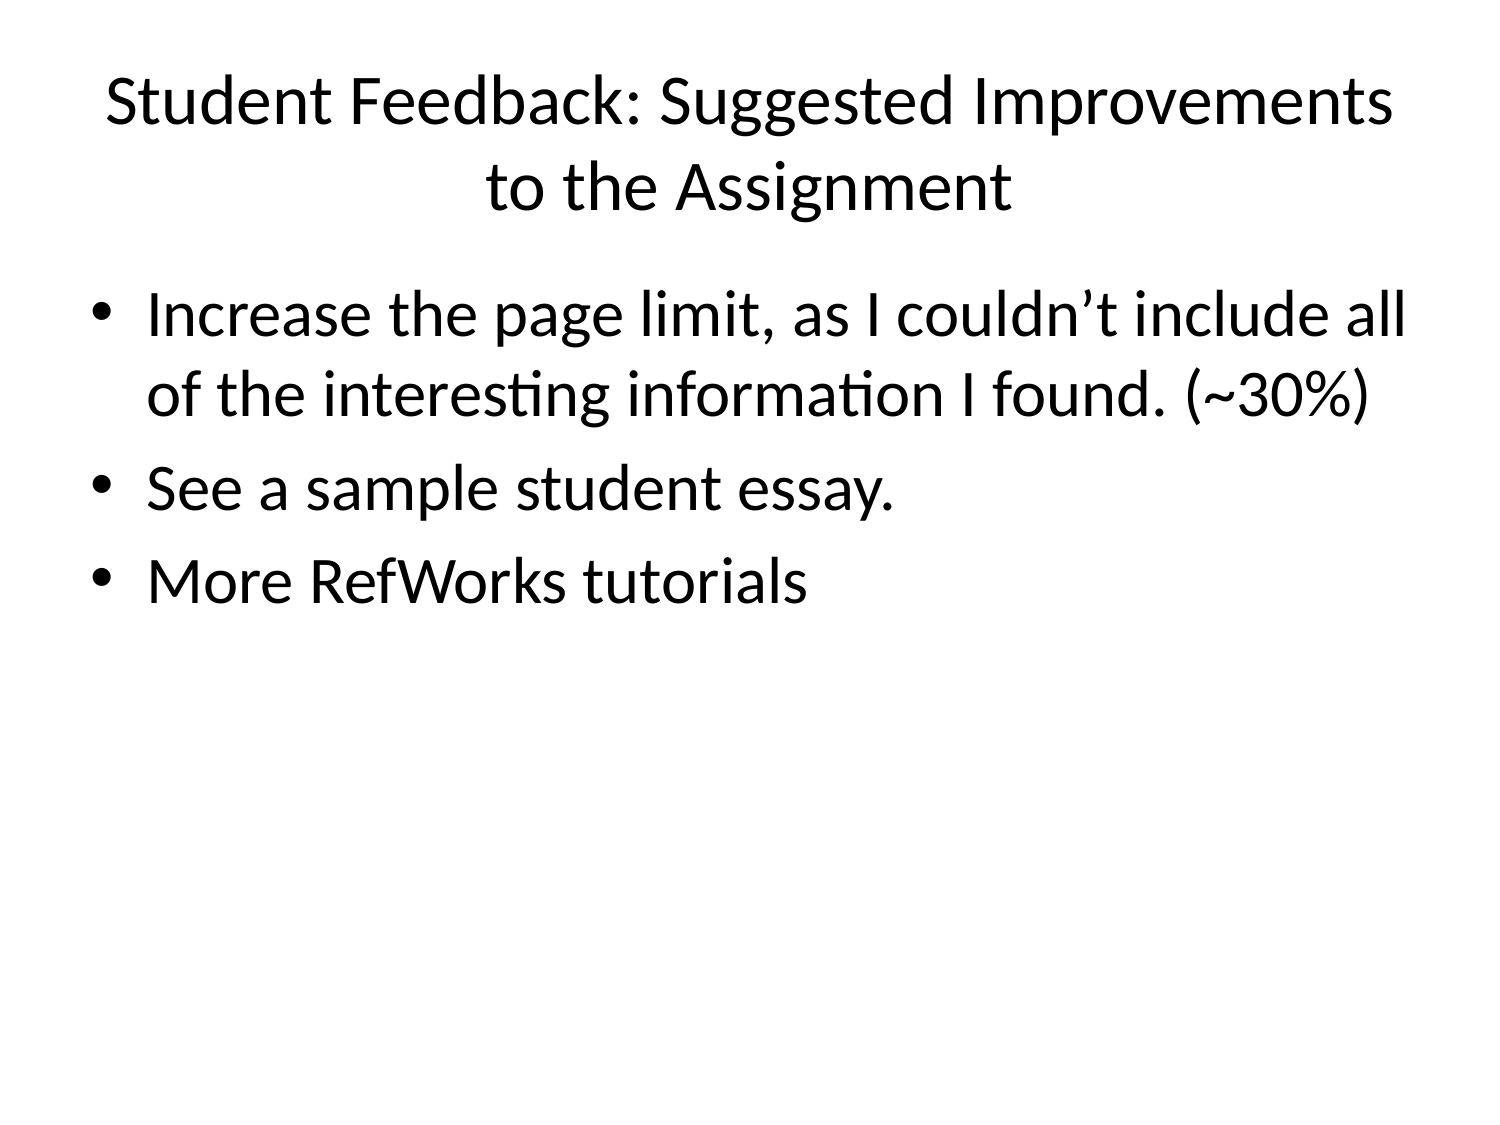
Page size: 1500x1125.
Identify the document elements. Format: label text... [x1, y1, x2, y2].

title Student Feedback: Suggested Improvements to the Assignment [75, 45, 1425, 233]
list Increase the page limit, as I couldn’t include all of the interesting information I found. (~30%) See a sample student essay. More RefWorks tutorials [75, 262, 1425, 1005]
